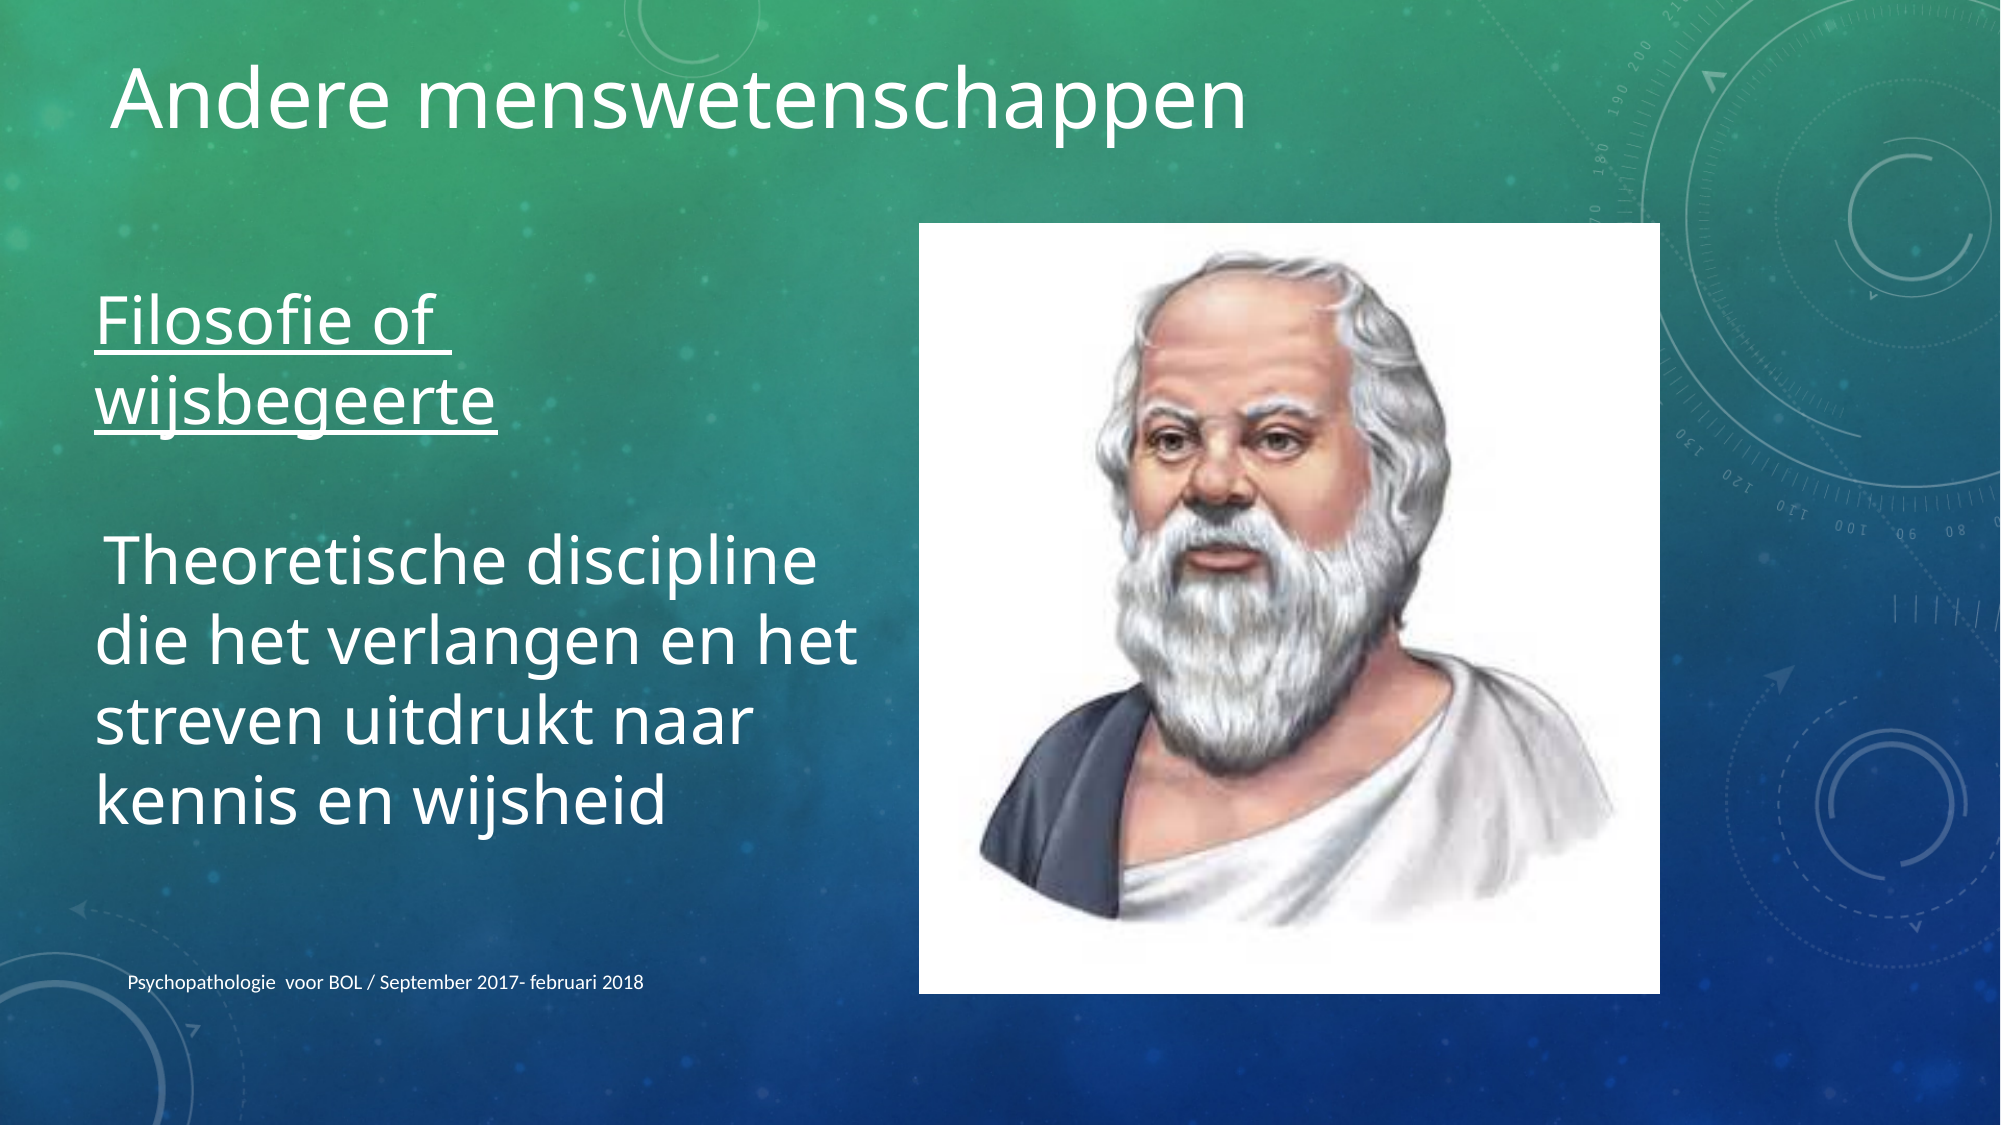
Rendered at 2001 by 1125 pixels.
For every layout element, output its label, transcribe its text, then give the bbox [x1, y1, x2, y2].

footer Psychopathologie voor BOL / September 2017- februari 2018 [112, 963, 1397, 1025]
picture [0, 0, 2001, 1125]
text_box Filosofie of wijsbegeerte Theoretische discipline die het verlangen en het streven uitdrukt naar kennis en wijsheid [79, 190, 1660, 846]
text_box Andere menswetenschappen [95, 37, 1471, 153]
